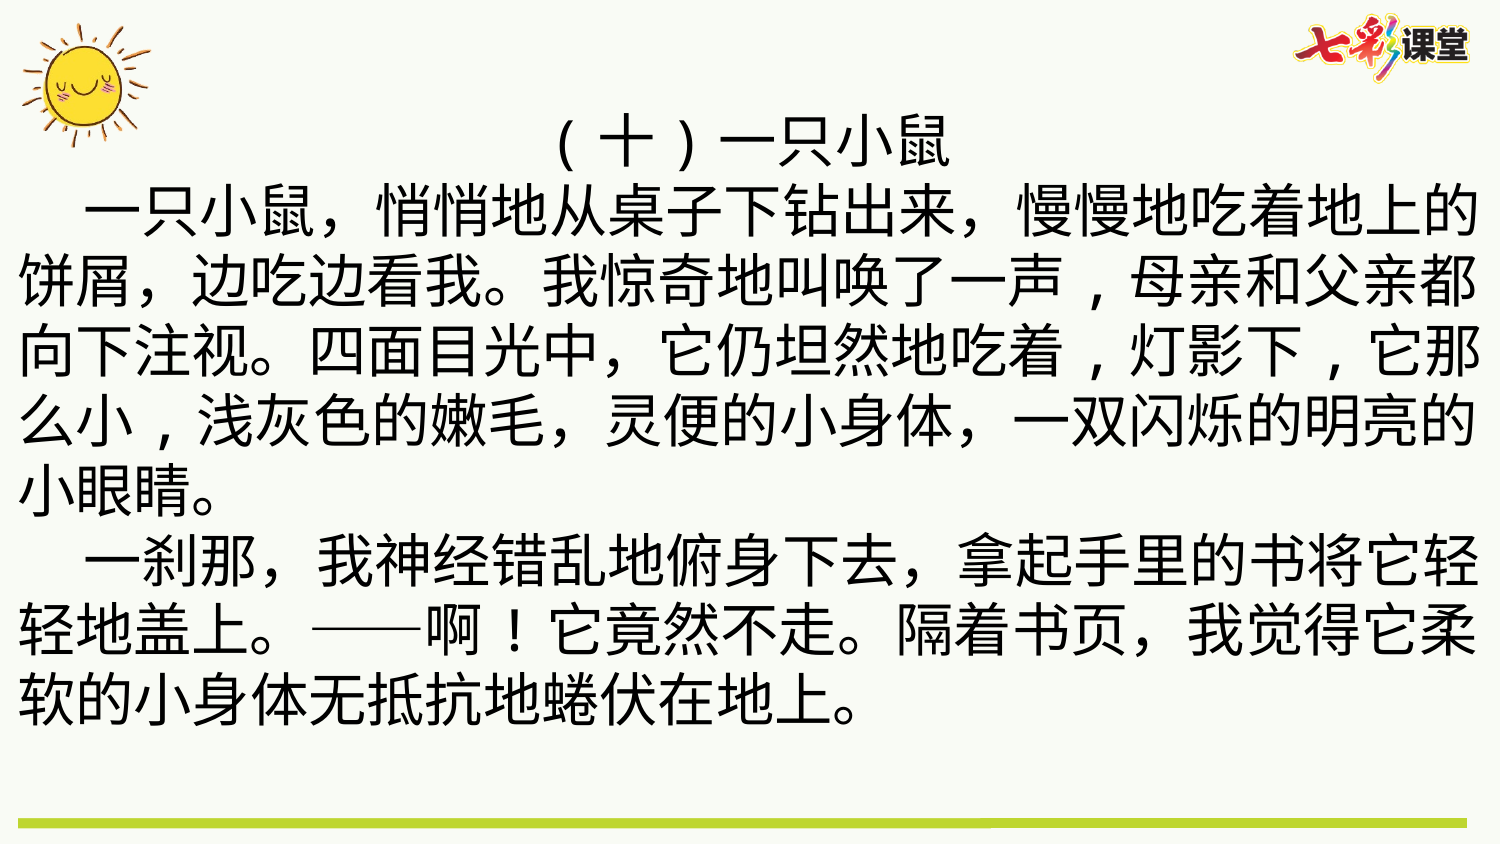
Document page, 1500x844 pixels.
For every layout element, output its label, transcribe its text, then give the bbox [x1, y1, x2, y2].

picture [0, 0, 173, 172]
picture [1291, 9, 1472, 87]
text_box (十)一只小鼠 一只小鼠，悄悄地从桌子下钻出来，慢慢地吃着地上的饼屑，边吃边看我。我惊奇地叫唤了一声,母亲和父亲都向下注视。四面目光中，它仍坦然地吃着,灯影下,它那么小,浅灰色的嫩毛，灵便的小身体，一双闪烁的明亮的小眼睛。 一刹那，我神经错乱地俯身下去，拿起手里的书将它轻轻地盖上。——啊!它竟然不走。隔着书页，我觉得它柔软的小身体无抵抗地蜷伏在地上。 [2, 96, 1498, 741]
picture [18, 771, 1467, 844]
